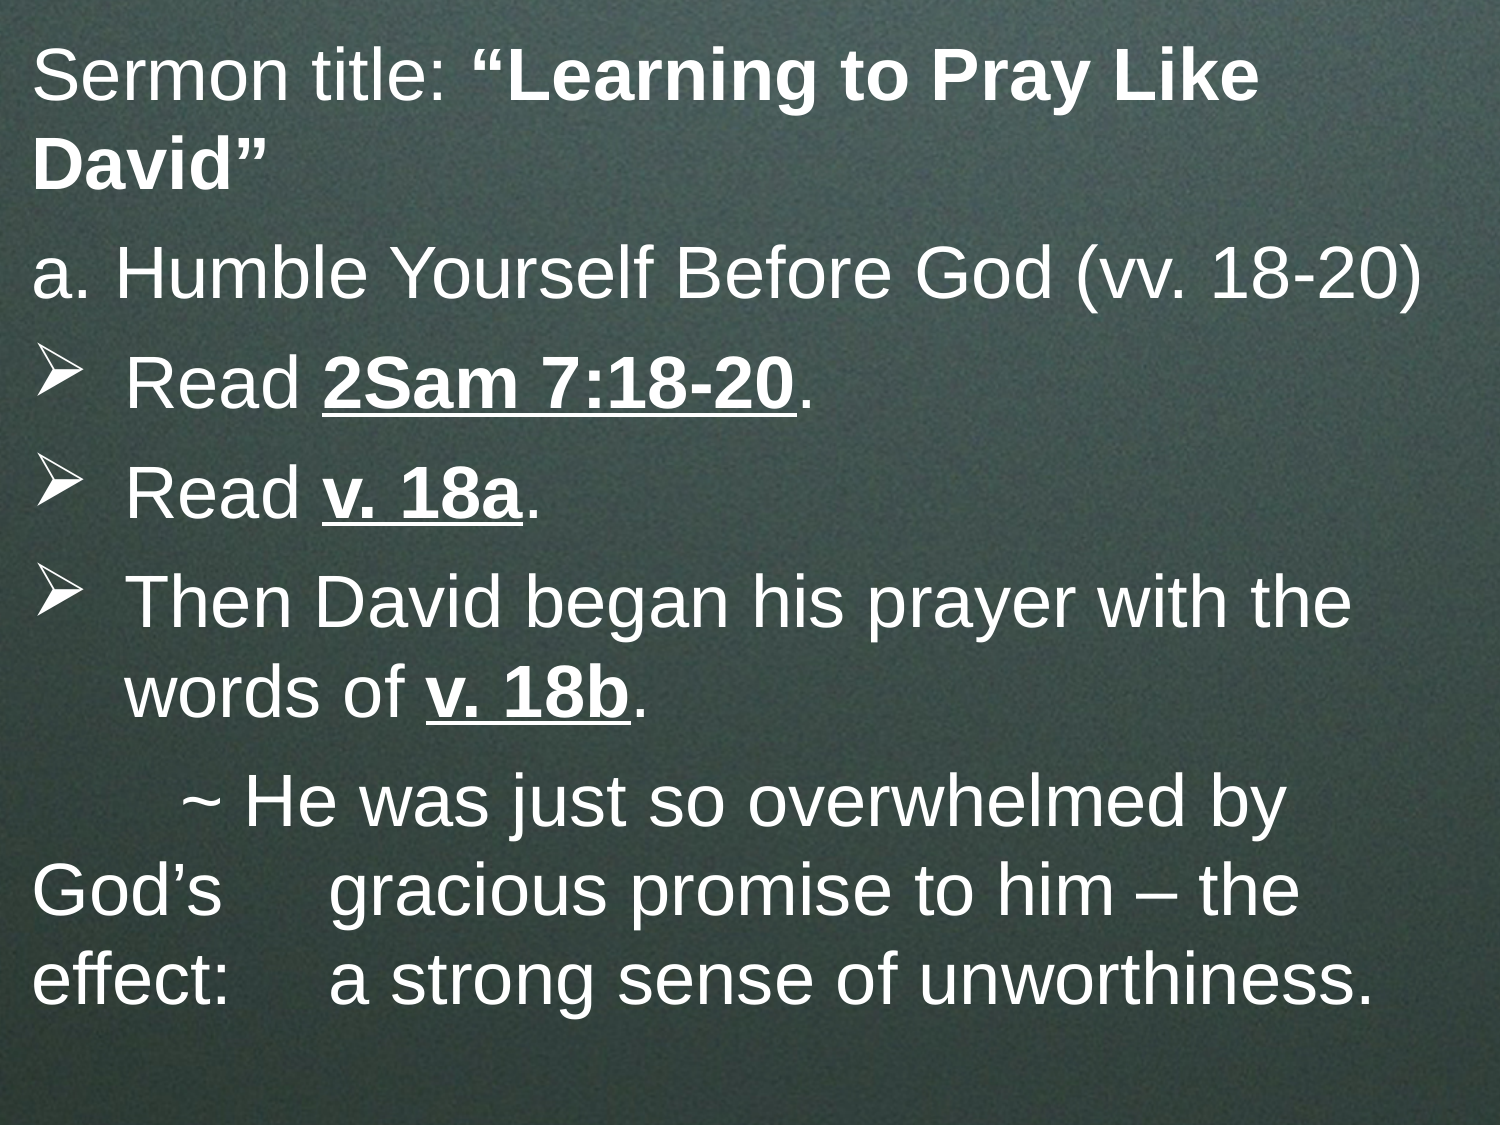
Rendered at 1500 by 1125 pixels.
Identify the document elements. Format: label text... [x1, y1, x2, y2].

picture [0, 0, 1500, 1125]
subtitle Sermon title: “Learning to Pray Like David” a. Humble Yourself Before God (vv. 18-20) Read 2Sam 7:18-20. Read v. 18a. Then David began his prayer with the words of v. 18b. ~ He was just so overwhelmed by God’s gracious promise to him – the effect: a strong sense of unworthiness. [16, 18, 1482, 1110]
